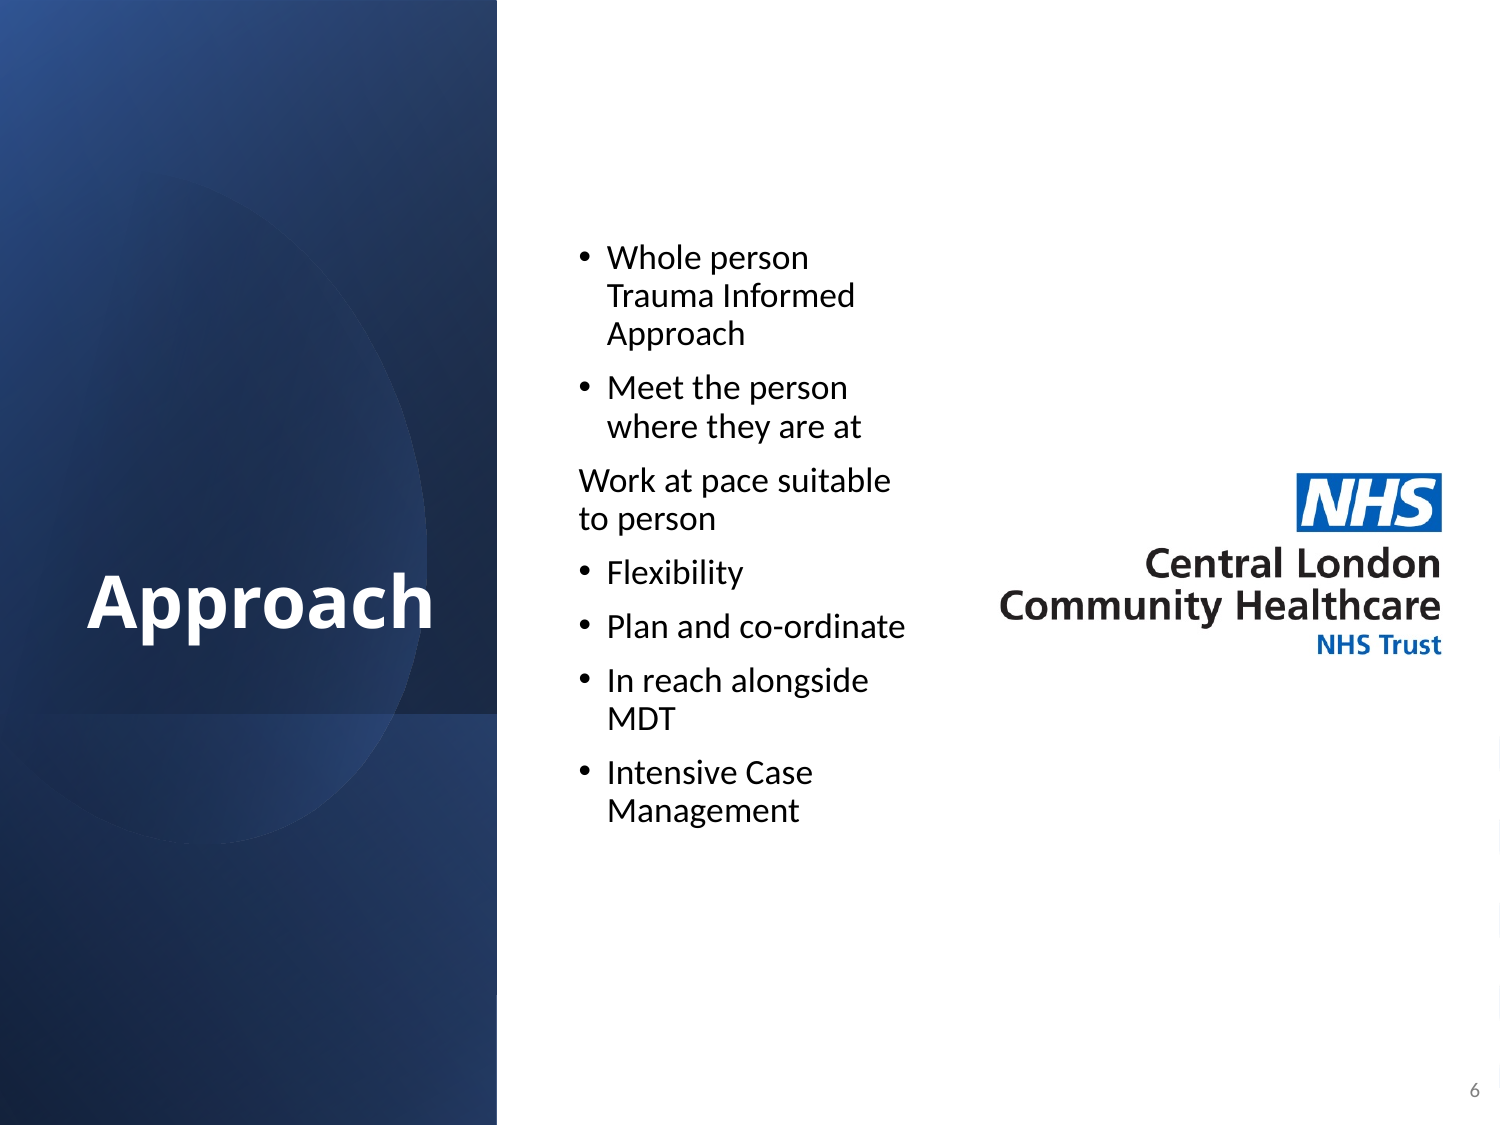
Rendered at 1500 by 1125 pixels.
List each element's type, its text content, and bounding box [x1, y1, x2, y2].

picture [997, 471, 1443, 656]
slide_number 6 [1440, 1058, 1496, 1119]
title Approach [57, 96, 452, 652]
text_box [498, 0, 1500, 1125]
list Whole person Trauma Informed Approach Meet the person where they are at Work at pace suitable to person Flexibility Plan and co-ordinate In reach alongside MDT Intensive Case Management [563, 106, 936, 1017]
text_box [0, 0, 498, 1124]
